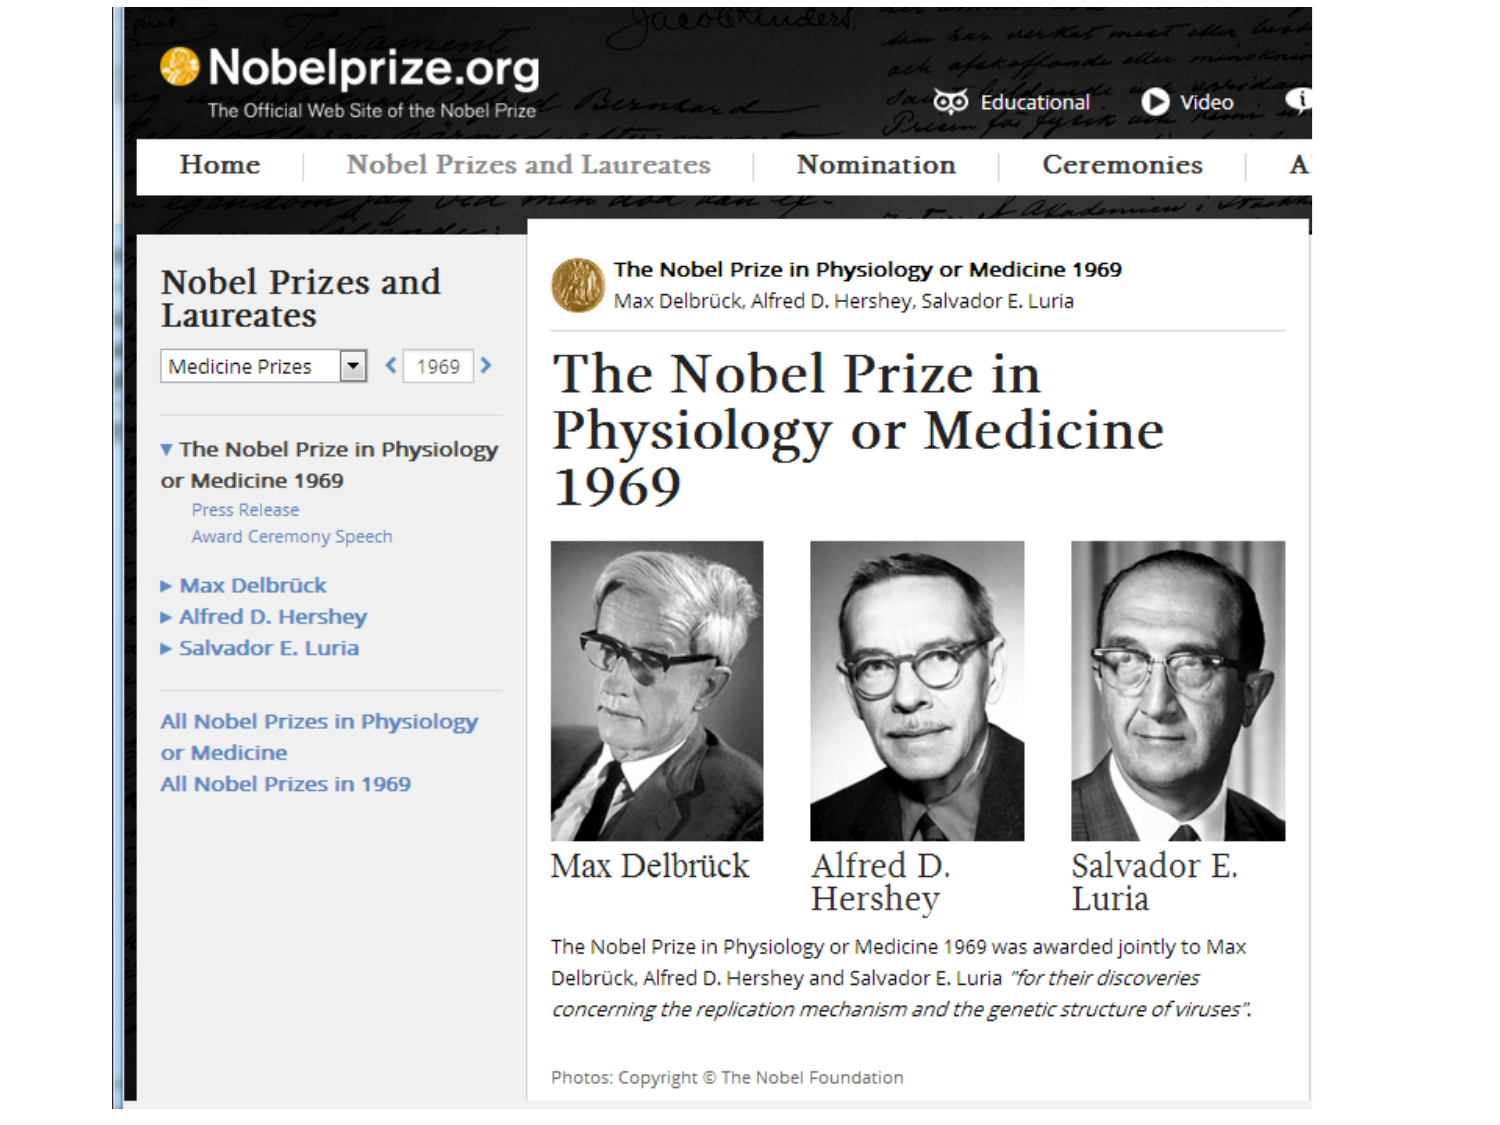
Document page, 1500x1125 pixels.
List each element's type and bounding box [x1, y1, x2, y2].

picture [111, 6, 1313, 1109]
